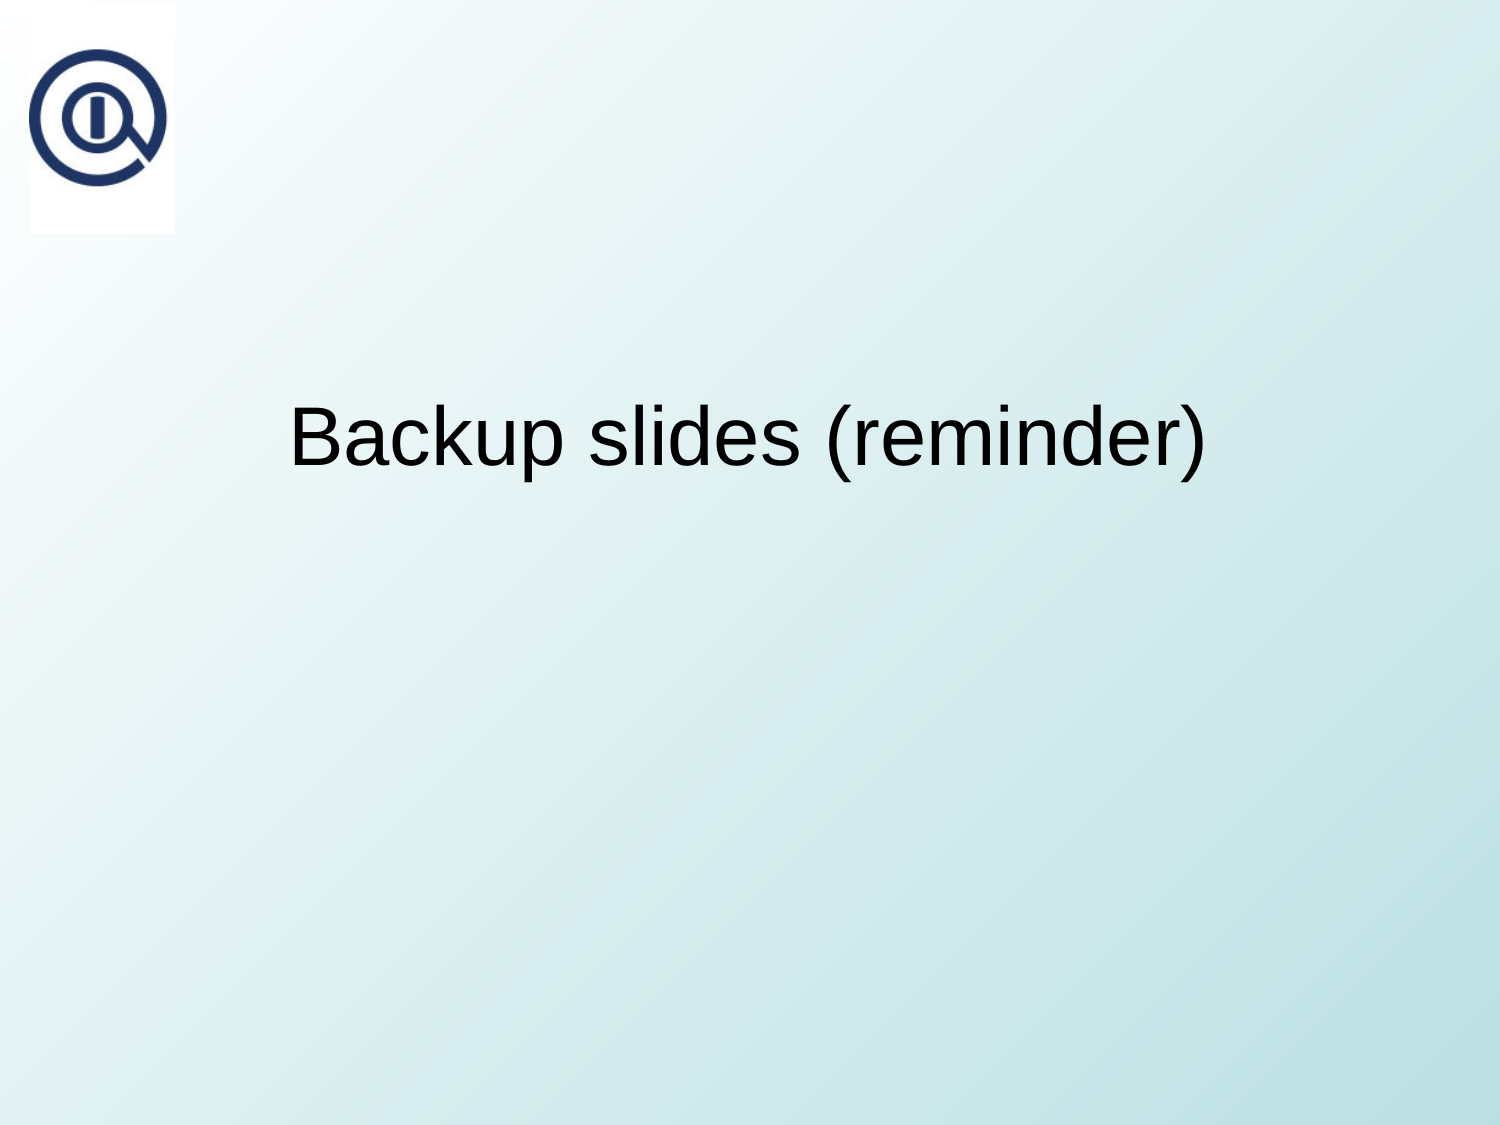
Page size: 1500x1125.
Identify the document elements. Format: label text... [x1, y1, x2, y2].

text_box Backup slides (reminder) [273, 375, 1224, 490]
picture [29, 3, 175, 234]
